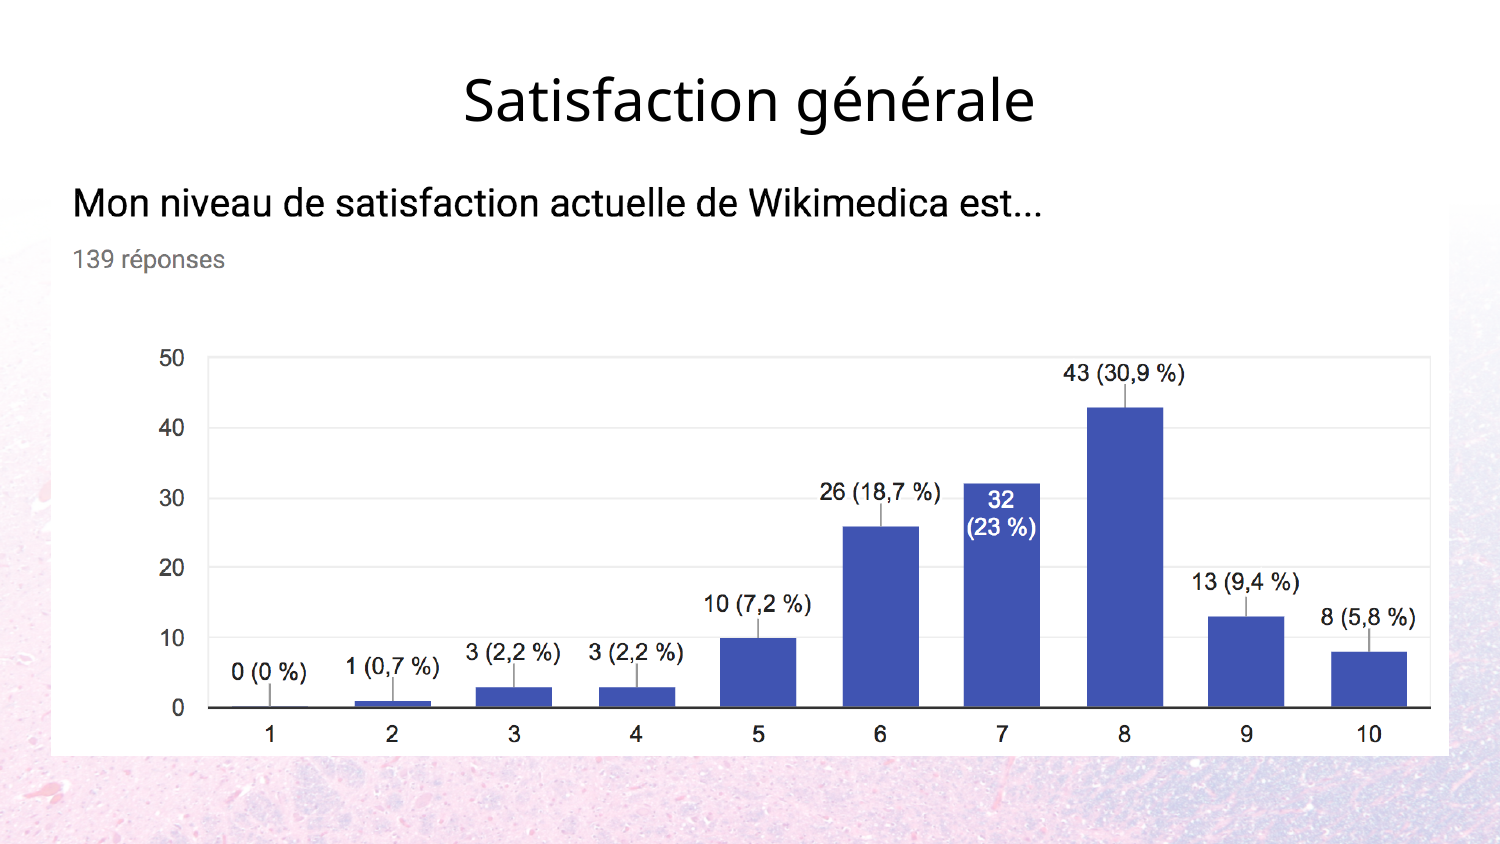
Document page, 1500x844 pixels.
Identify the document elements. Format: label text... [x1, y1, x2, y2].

picture [0, 0, 1500, 844]
title Satisfaction générale [51, 48, 1449, 142]
